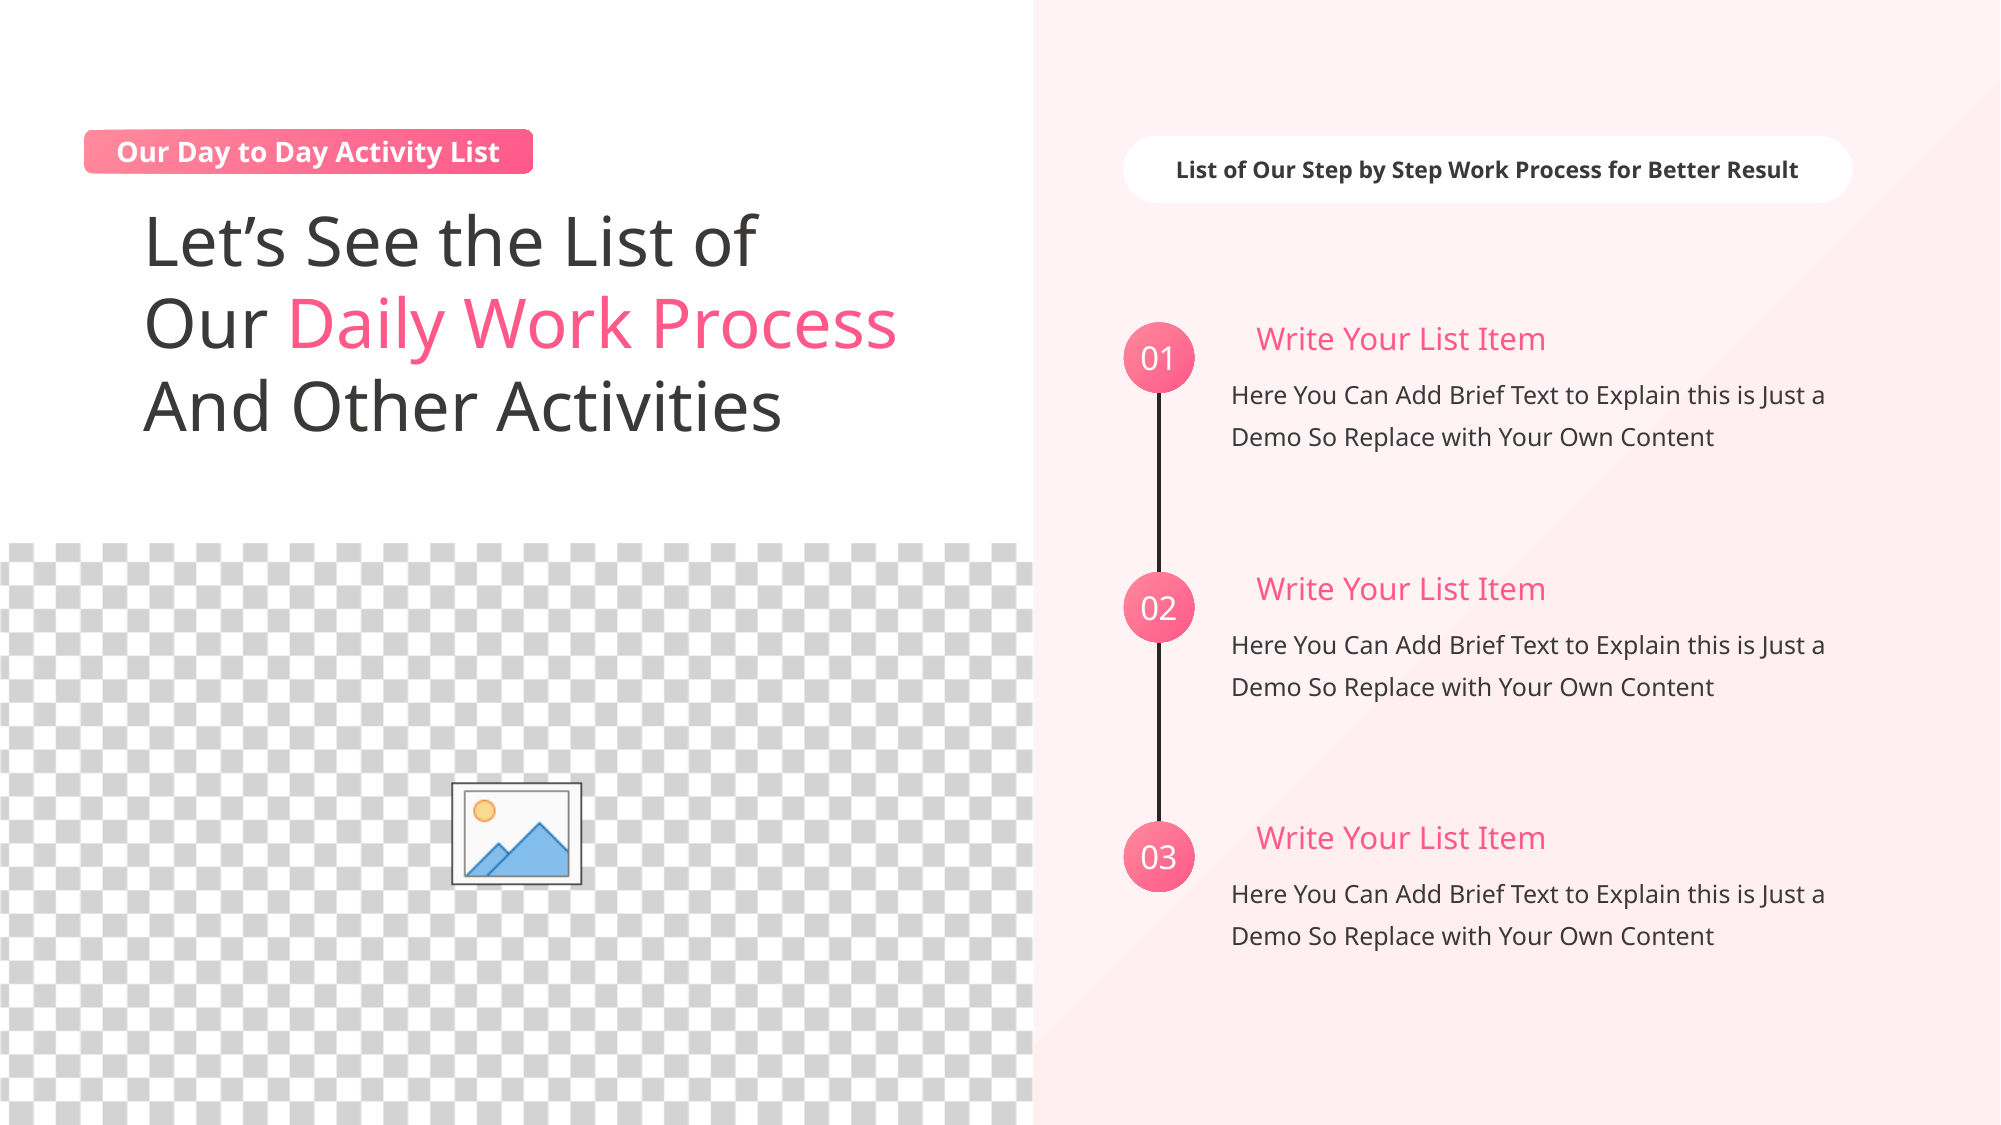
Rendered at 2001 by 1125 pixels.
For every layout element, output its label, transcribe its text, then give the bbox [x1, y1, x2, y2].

text_box [1137, 385, 1182, 393]
text_box [1123, 135, 1853, 203]
text_box Here You Can Add Brief Text to Explain this is Just a Demo So Replace with Your Own Content [1216, 610, 1905, 709]
text_box [1137, 821, 1181, 829]
text_box Write Your List Item [1241, 561, 1562, 610]
text_box [1136, 634, 1182, 643]
picture [0, 542, 1034, 1125]
text_box 03 [1125, 829, 1193, 884]
text_box Here You Can Add Brief Text to Explain this is Just a Demo So Replace with Your Own Content [1216, 360, 1905, 459]
text_box Write Your List Item [1241, 810, 1562, 859]
text_box [1138, 572, 1181, 579]
text_box Here You Can Add Brief Text to Explain this is Just a Demo So Replace with Your Own Content [1216, 859, 1905, 958]
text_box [84, 126, 533, 176]
text_box [1137, 322, 1181, 330]
text_box [1032, 0, 2000, 1125]
text_box [1156, 643, 1162, 821]
text_box Write Your List Item [1241, 311, 1562, 360]
text_box 02 [1125, 579, 1193, 634]
text_box List of Our Step by Step Work Process for Better Result [1160, 147, 1815, 191]
text_box [1156, 393, 1162, 572]
text_box [1136, 884, 1182, 892]
text_box 01 [1125, 330, 1193, 385]
text_box Let’s See the List of Our Daily Work Process And Other Activities [129, 190, 914, 453]
